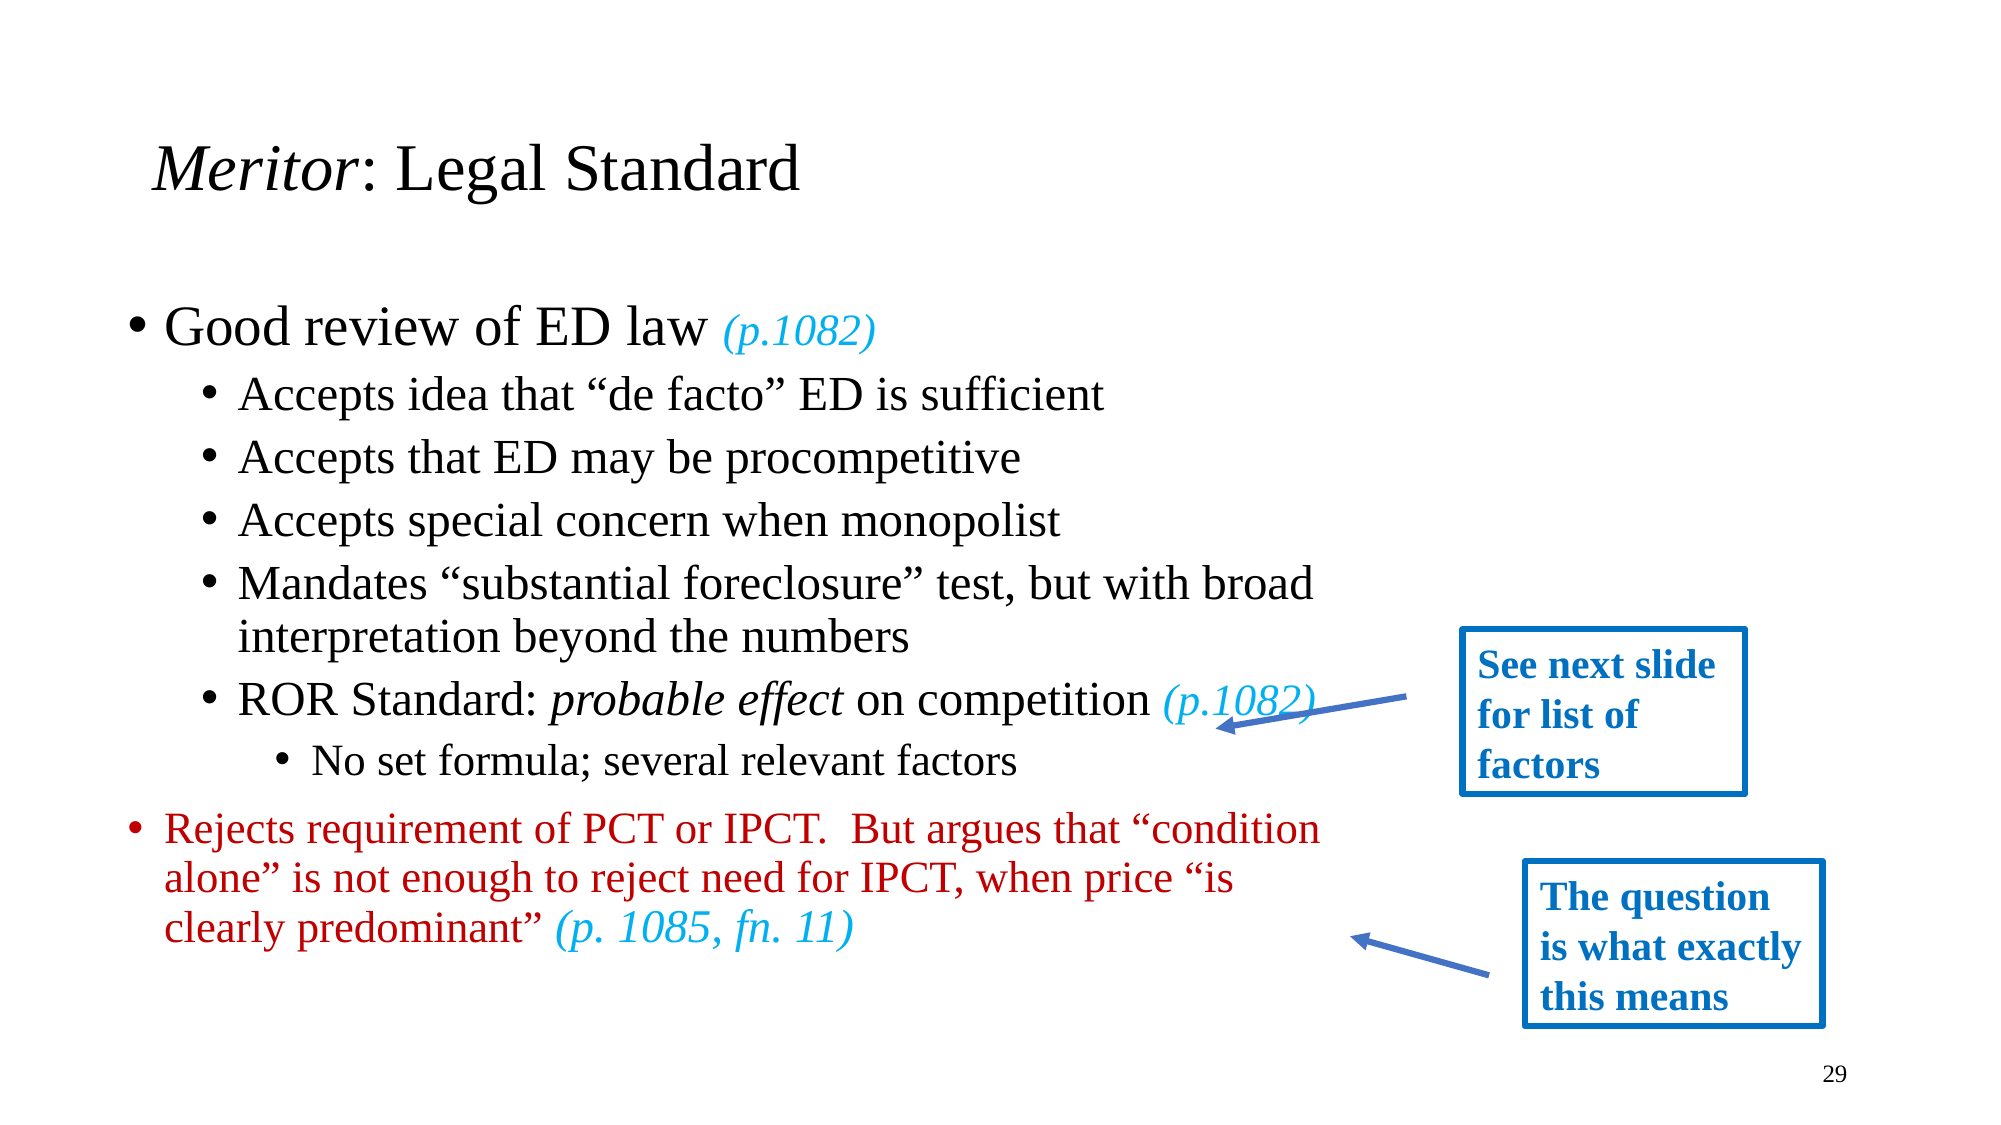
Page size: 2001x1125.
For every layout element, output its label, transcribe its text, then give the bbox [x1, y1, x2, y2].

list Good review of ED law (p.1082) Accepts idea that “de facto” ED is sufficient Accepts that ED may be procompetitive Accepts special concern when monopolist Mandates “substantial foreclosure” test, but with broad interpretation beyond the numbers ROR Standard: probable effect on competition (p.1082) No set formula; several relevant factors Rejects requirement of PCT or IPCT. But argues that “condition alone” is not enough to reject need for IPCT, when price “is clearly predominant” (p. 1085, fn. 11) [112, 288, 1350, 1003]
slide_number 29 [1412, 1042, 1863, 1103]
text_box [1215, 696, 1407, 729]
text_box The question is what exactly this means [1524, 861, 1823, 1027]
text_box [1349, 936, 1490, 976]
title Meritor: Legal Standard [137, 59, 1863, 278]
text_box See next slide for list of factors [1462, 629, 1746, 794]
